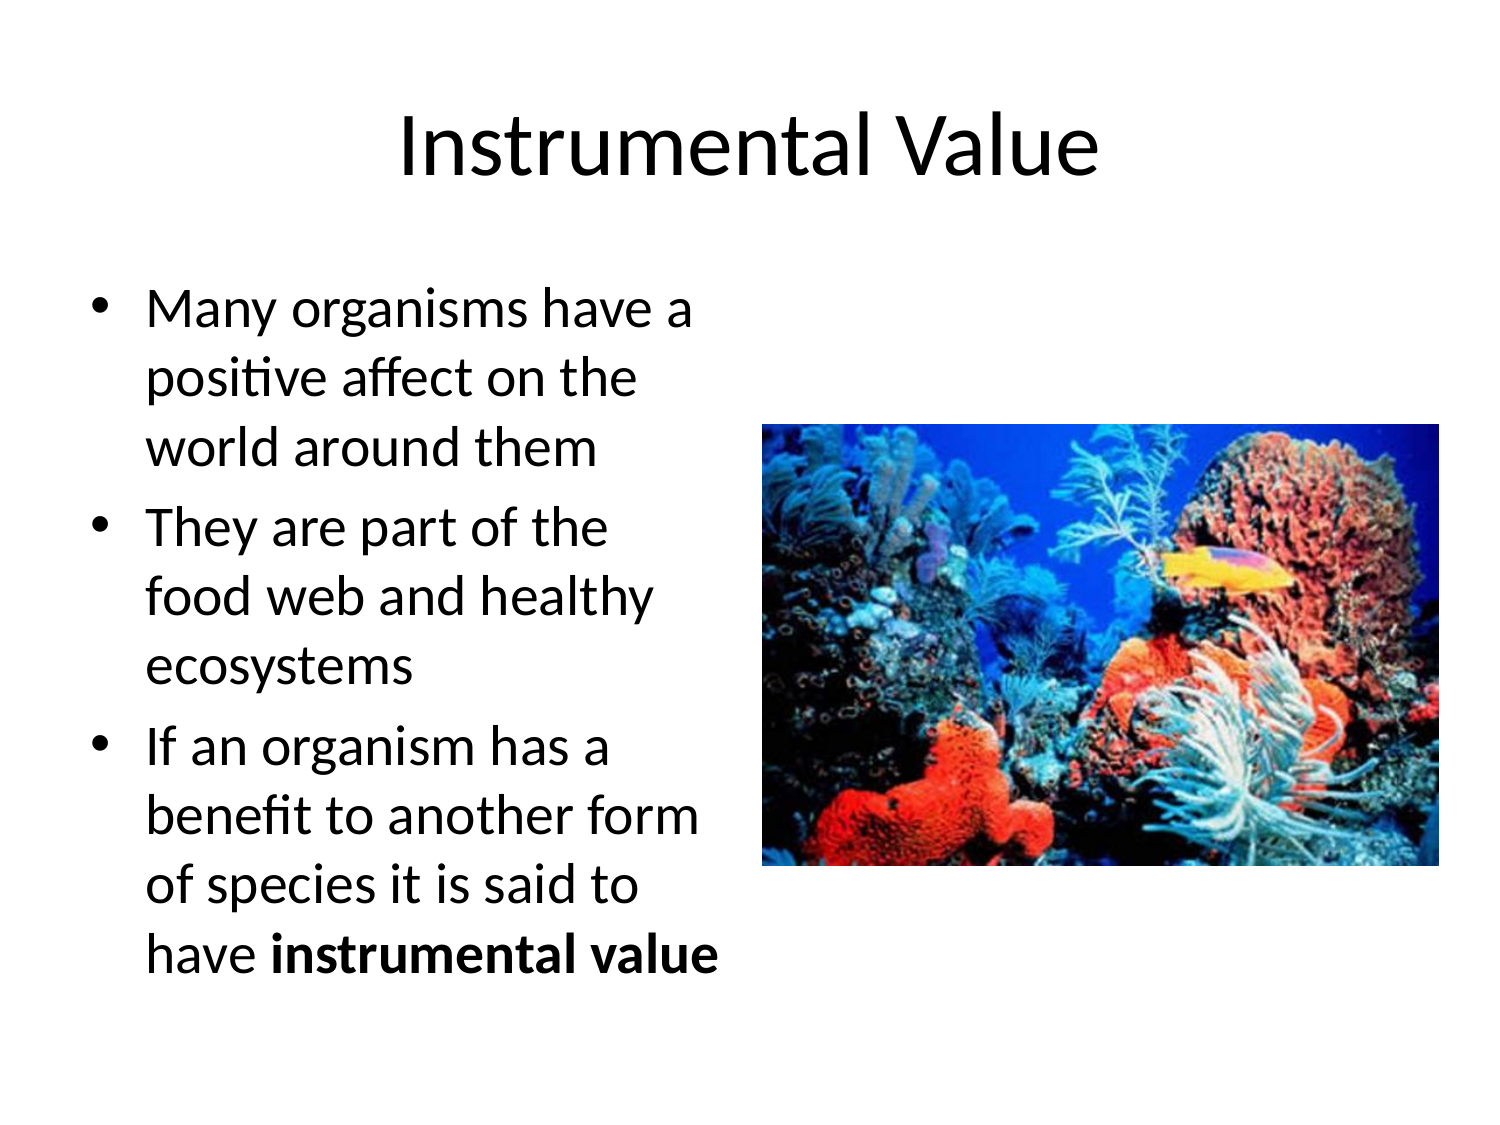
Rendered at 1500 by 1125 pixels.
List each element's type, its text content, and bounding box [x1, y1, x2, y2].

list Many organisms have a positive affect on the world around them They are part of the food web and healthy ecosystems If an organism has a benefit to another form of species it is said to have instrumental value [75, 262, 738, 1005]
picture [762, 424, 1439, 866]
title Instrumental Value [75, 45, 1425, 233]
